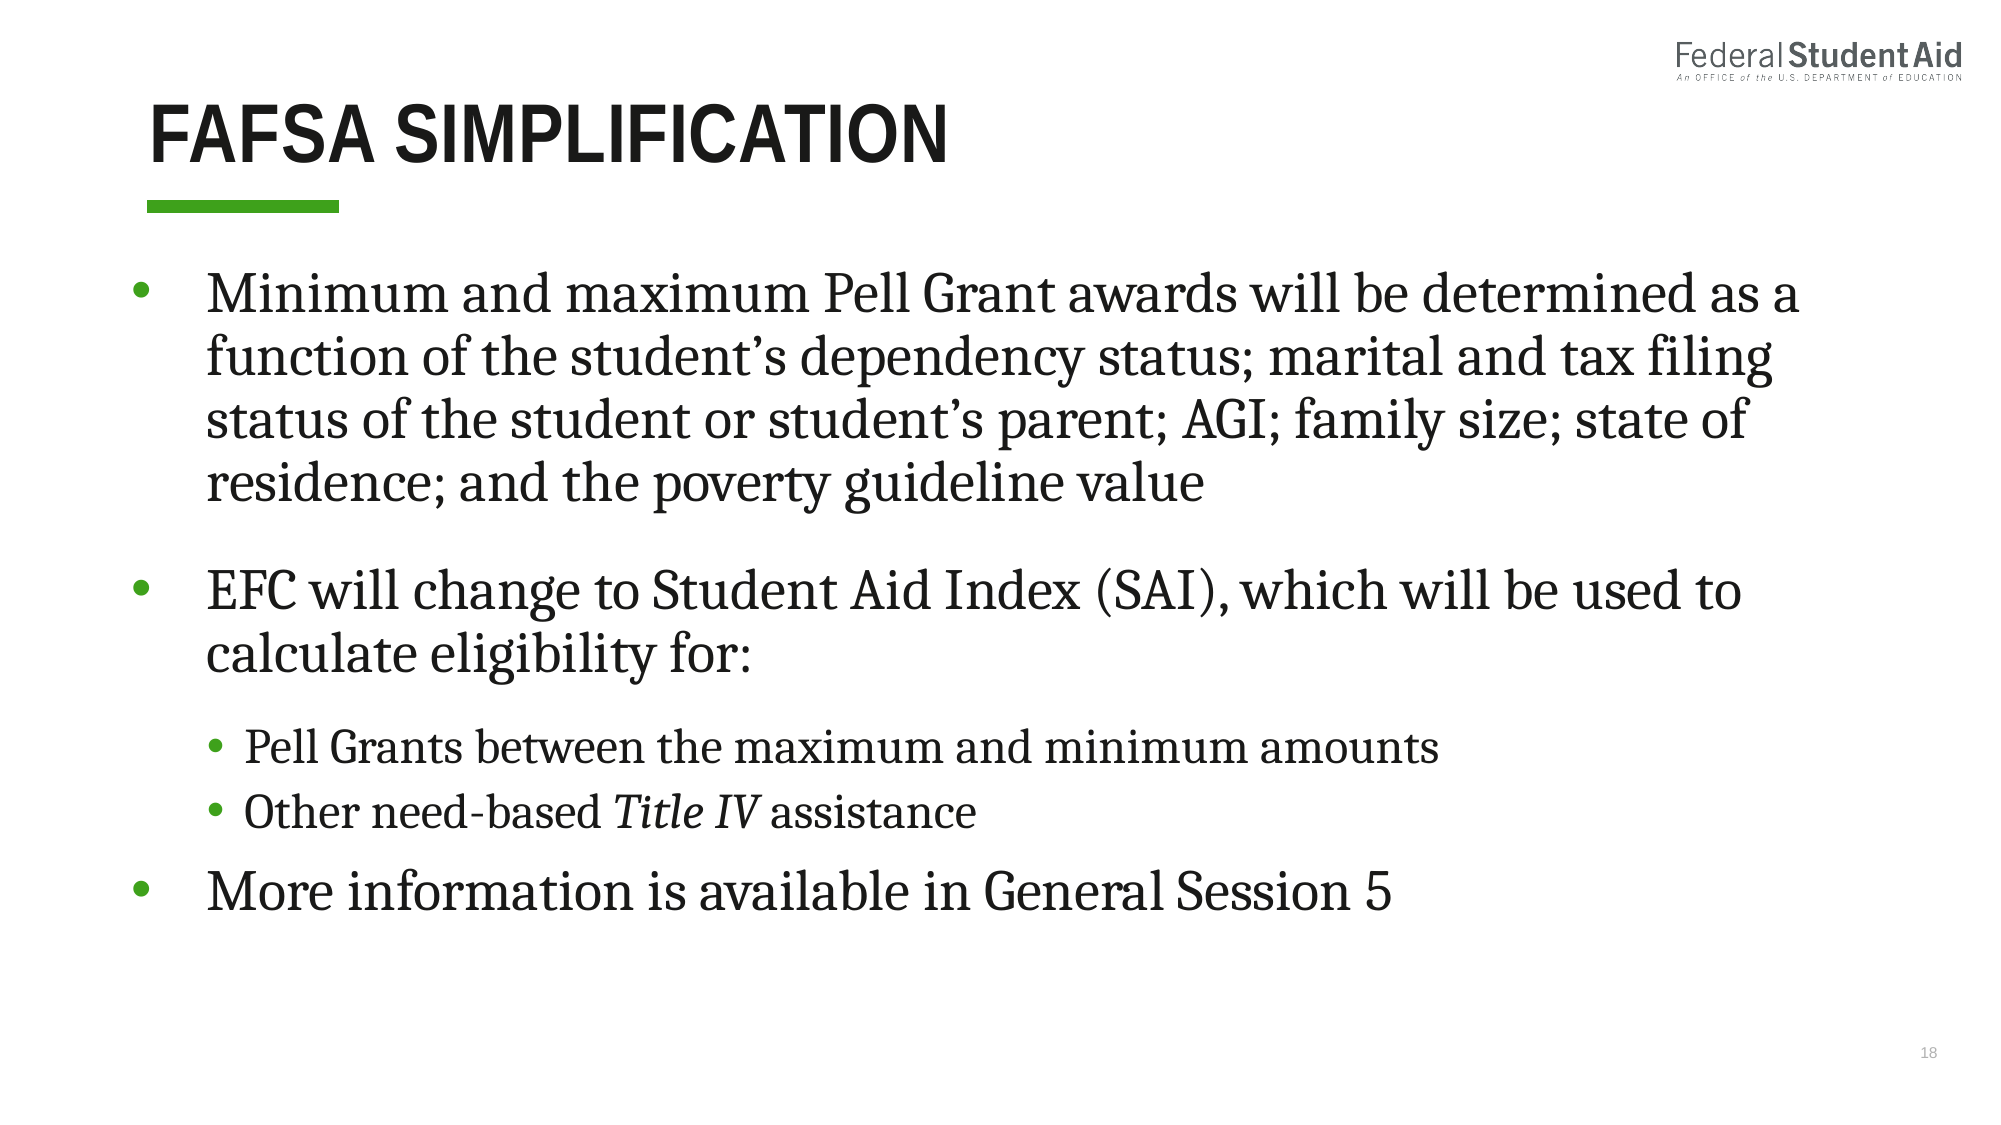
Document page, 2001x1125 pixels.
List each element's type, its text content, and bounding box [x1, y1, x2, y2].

list Minimum and maximum Pell Grant awards will be determined as a function of the student’s dependency status; marital and tax filing status of the student or student’s parent; AGI; family size; state of residence; and the poverty guideline value EFC will change to Student Aid Index (SAI), which will be used to calculate eligibility for: Pell Grants between the maximum and minimum amounts Other need-based Title IV assistance More information is available in General Session 5 [116, 254, 1884, 1043]
slide_number 18 [1920, 1042, 1986, 1094]
picture [1651, 16, 1986, 106]
title Fafsa simplification [149, 57, 1606, 189]
